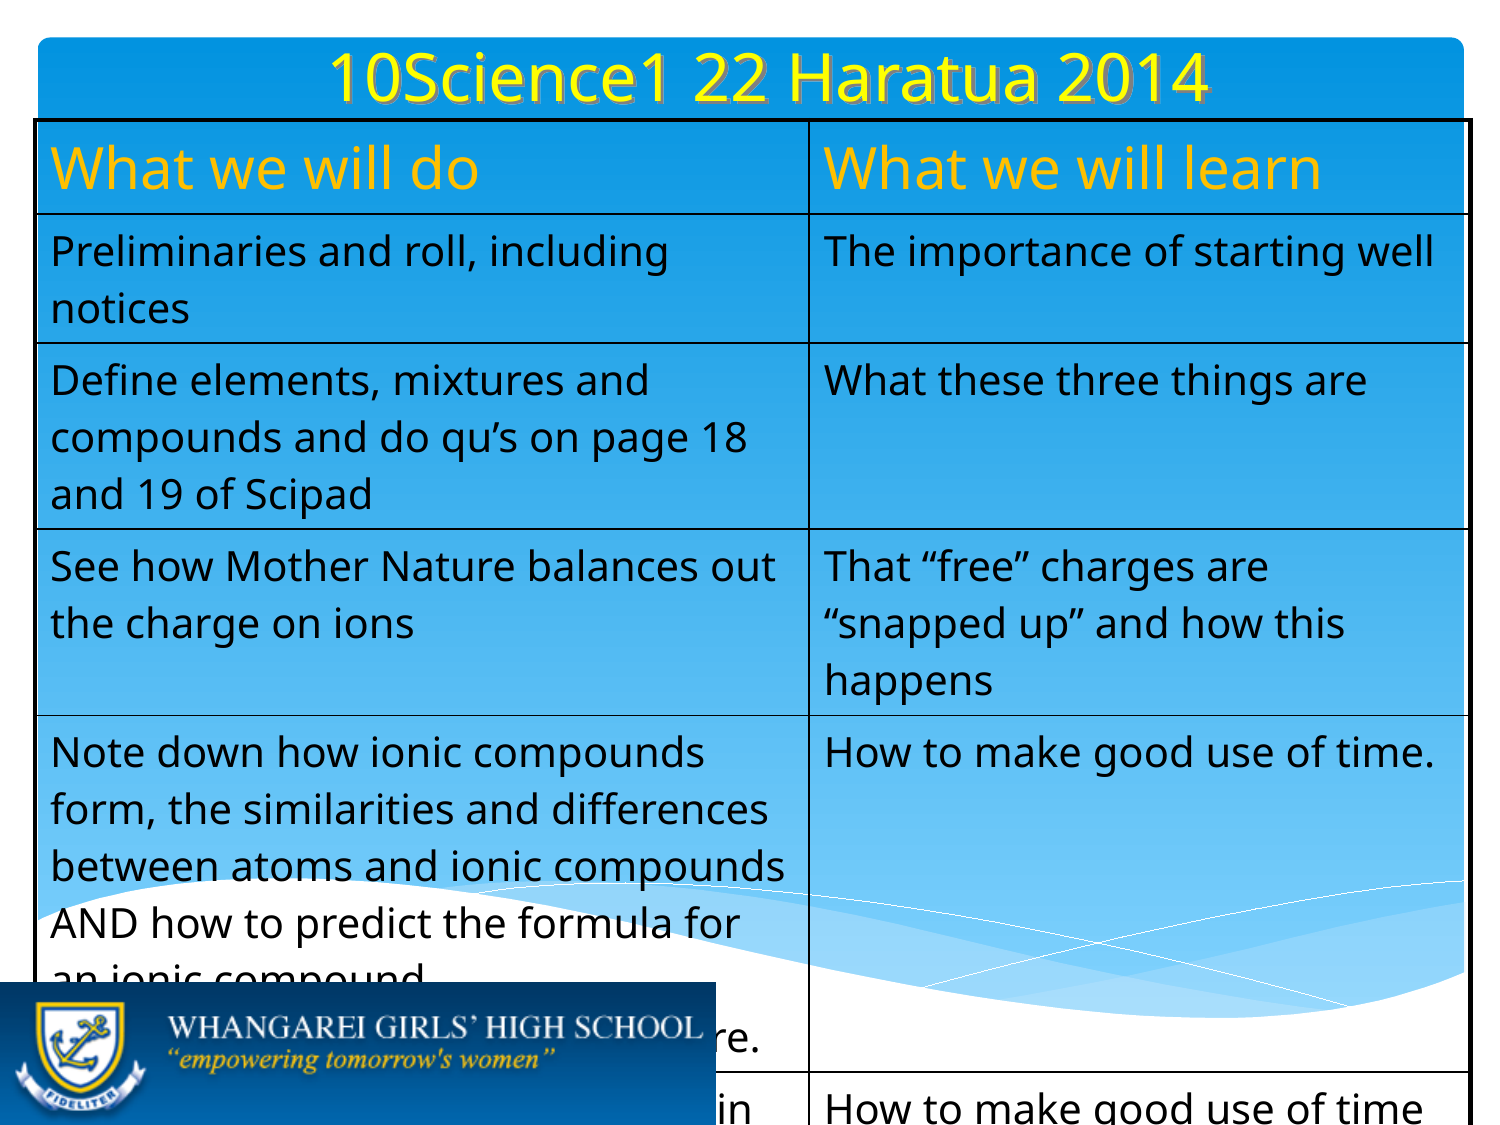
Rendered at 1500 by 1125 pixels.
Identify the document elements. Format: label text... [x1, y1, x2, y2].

table_cell How to make good use of time AND opportunities for teamwork [810, 1073, 1468, 1125]
table_cell Define elements, mixtures and compounds and do qu’s on page 18 and 19 of Scipad [37, 344, 808, 528]
table_cell Note down how ionic compounds form, the similarities and differences between atoms and ionic compounds AND how to predict the formula for an ionic compound. Use the “bricks” to help us get there. [37, 716, 808, 1071]
table_header What we will do [37, 122, 808, 213]
table_cell Preliminaries and roll, including notices [37, 215, 808, 342]
table_cell What these three things are [810, 344, 1468, 528]
table_cell How to make good use of time. [810, 716, 1468, 1071]
table_cell That “free” charges are “snapped up” and how this happens [810, 530, 1468, 715]
table_cell Plan ahead for tomorrow’s lesson in room 23 [721, 1073, 808, 1125]
table_header What we will learn [810, 122, 1468, 213]
table_cell See how Mother Nature balances out the charge on ions [37, 530, 808, 715]
text_box 10Science1 22 Haratua 2014 [162, 24, 1375, 118]
picture [0, 982, 716, 1125]
table_cell The importance of starting well [810, 215, 1468, 342]
